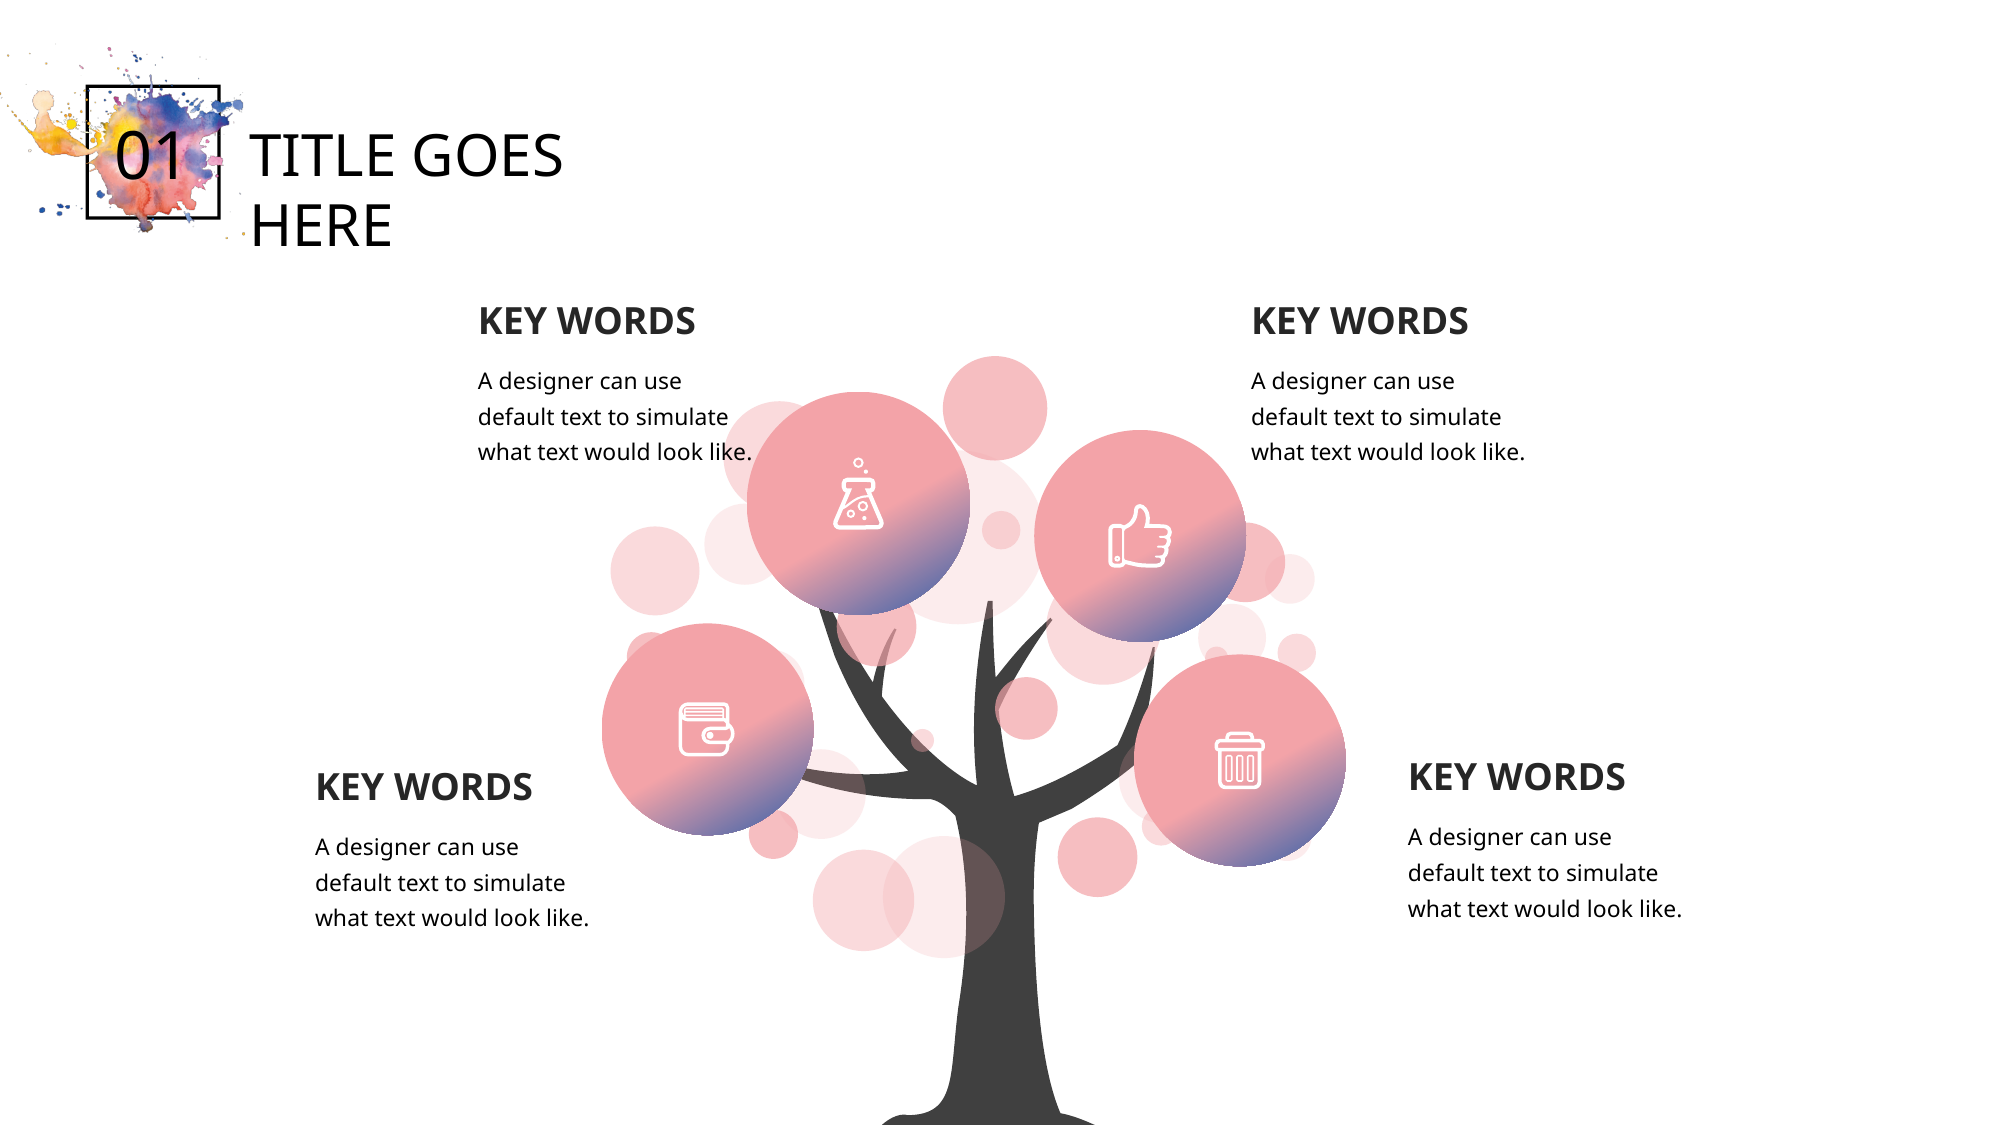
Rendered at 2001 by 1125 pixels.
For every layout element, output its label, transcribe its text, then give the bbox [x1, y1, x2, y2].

text_box [600, 685, 610, 755]
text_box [824, 469, 893, 538]
text_box [881, 959, 1095, 1125]
text_box KEY WORDS [463, 289, 773, 349]
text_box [0, 42, 680, 240]
text_box A designer can use default text to simulate what text would look like. [1393, 807, 1703, 930]
text_box A designer can use default text to simulate what text would look like. [300, 816, 610, 939]
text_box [704, 450, 1315, 959]
text_box A designer can use default text to simulate what text would look like. [1236, 350, 1547, 473]
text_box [678, 702, 737, 757]
text_box KEY WORDS [300, 755, 610, 816]
text_box A designer can use default text to simulate what text would look like. [463, 350, 773, 473]
text_box KEY WORDS [1236, 289, 1547, 349]
text_box KEY WORDS [1393, 745, 1703, 806]
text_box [610, 401, 1316, 951]
text_box [1332, 706, 1347, 815]
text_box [626, 356, 1332, 898]
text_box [1214, 731, 1265, 790]
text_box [1108, 504, 1172, 568]
